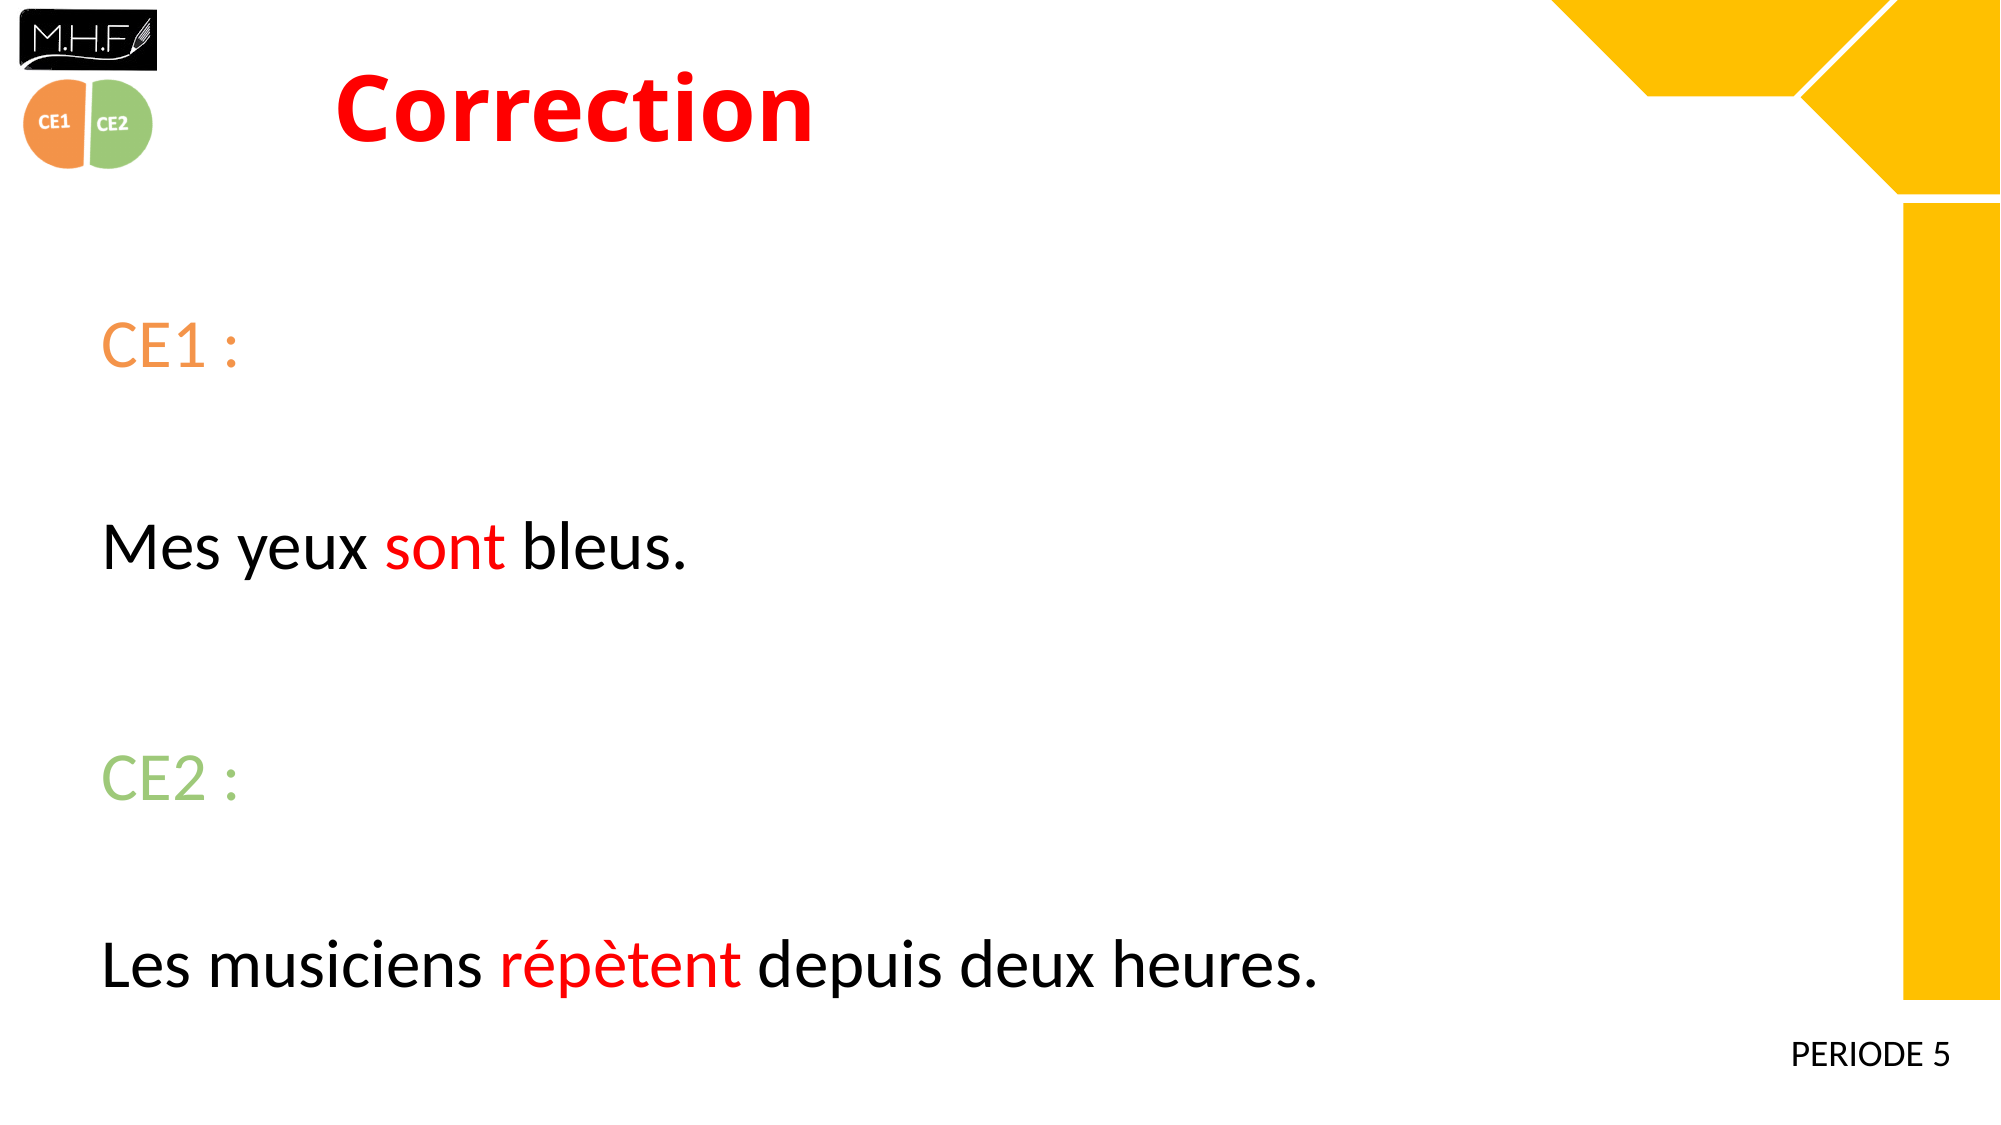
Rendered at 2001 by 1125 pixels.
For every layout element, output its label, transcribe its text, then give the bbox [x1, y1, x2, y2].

picture [1, 7, 177, 207]
text_box [1549, 0, 1892, 98]
text_box [1799, 0, 2000, 196]
title Correction [318, 3, 1865, 221]
text_box [1902, 202, 2000, 1001]
list CE1 : Mes yeux sont bleus. CE2 : Les musiciens répètent depuis deux heures. [86, 300, 1748, 1015]
text_box PERIODE 5 [1362, 1021, 1967, 1125]
